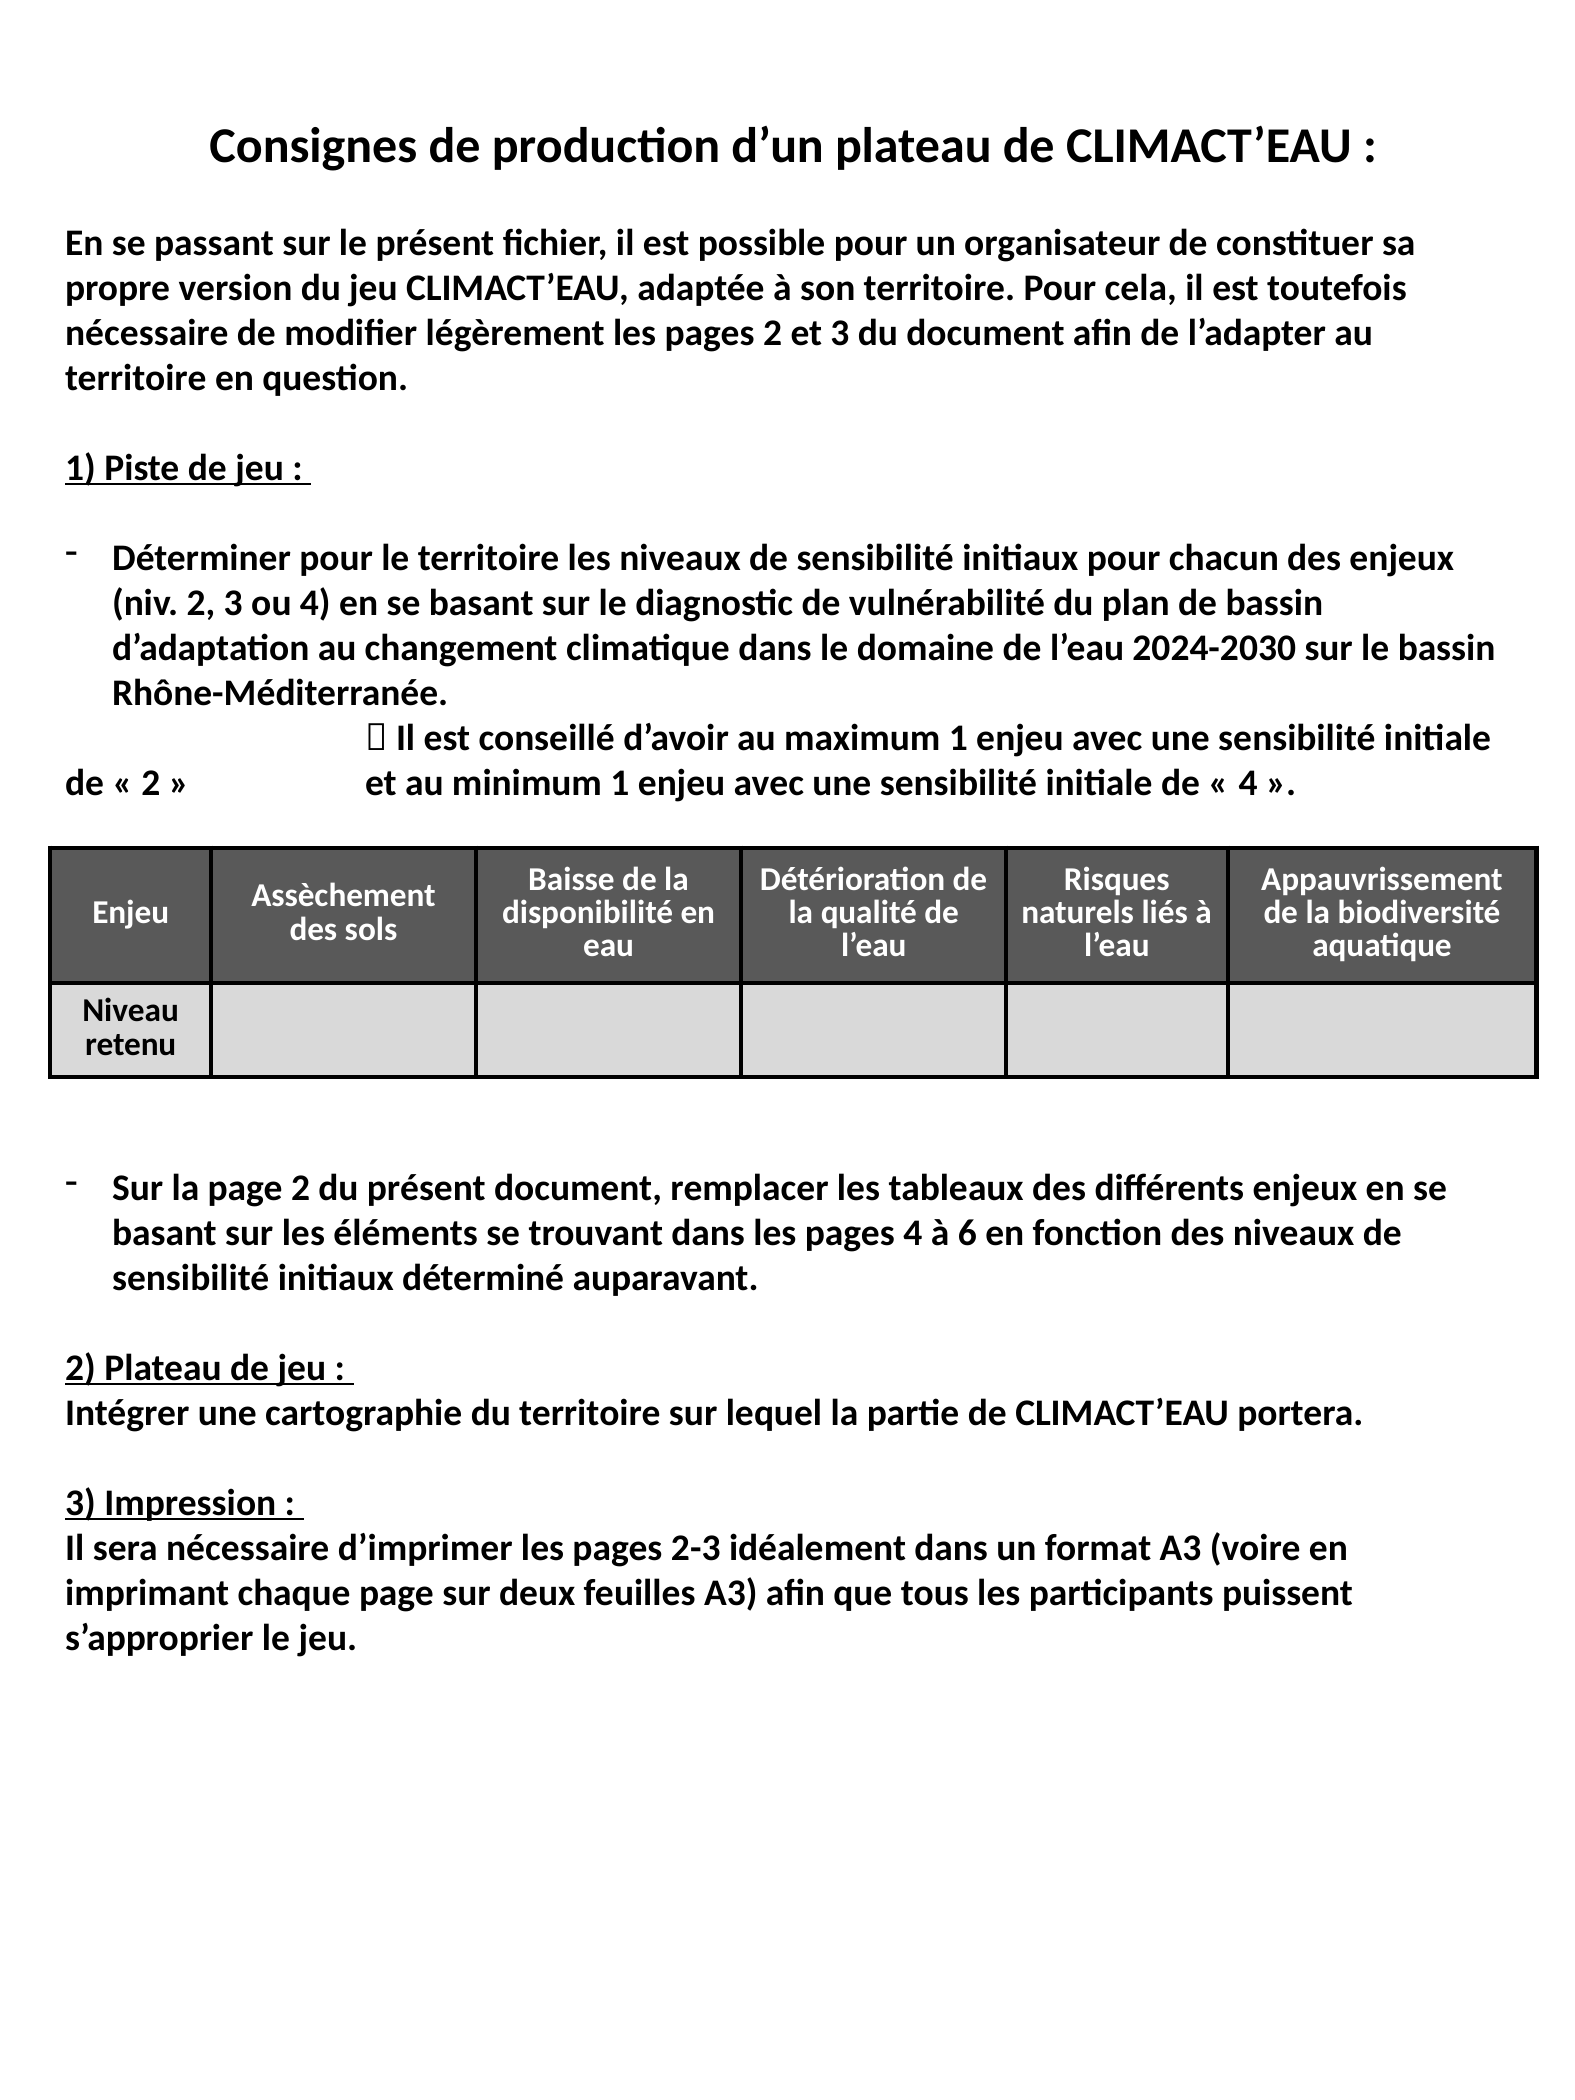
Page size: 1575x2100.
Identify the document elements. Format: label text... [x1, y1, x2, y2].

text_box Consignes de production d’un plateau de CLIMACT’EAU : En se passant sur le présent fichier, il est possible pour un organisateur de constituer sa propre version du jeu CLIMACT’EAU, adaptée à son territoire. Pour cela, il est toutefois nécessaire de modifier légèrement les pages 2 et 3 du document afin de l’adapter au territoire en question. 1) Piste de jeu : Déterminer pour le territoire les niveaux de sensibilité initiaux pour chacun des enjeux (niv. 2, 3 ou 4) en se basant sur le diagnostic de vulnérabilité du plan de bassin d’adaptation au changement climatique dans le domaine de l’eau 2024-2030 sur le bassin Rhône-Méditerranée.  Il est conseillé d’avoir au maximum 1 enjeu avec une sensibilité initiale de « 2 » et au minimum 1 enjeu avec une sensibilité initiale de « 4 ». Sur la page 2 du présent document, remplacer les tableaux des différents enjeux en se basant sur les éléments se trouvant dans les pages 4 à 6 en fonction des niveaux de sensibilité initiaux déterminé auparavant. 2) Plateau de jeu : Intégrer une cartographie du territoire sur lequel la partie de CLIMACT’EAU portera. 3) Impression : Il sera nécessaire d’imprimer les pages 2-3 idéalement dans un format A3 (voire en imprimant chaque page sur deux feuilles A3) afin que tous les participants puissent s’approprier le jeu. [50, 105, 1537, 846]
text_box Consignes de production d’un plateau de CLIMACT’EAU : En se passant sur le présent fichier, il est possible pour un organisateur de constituer sa propre version du jeu CLIMACT’EAU, adaptée à son territoire. Pour cela, il est toutefois nécessaire de modifier légèrement les pages 2 et 3 du document afin de l’adapter au territoire en question. 1) Piste de jeu : Déterminer pour le territoire les niveaux de sensibilité initiaux pour chacun des enjeux (niv. 2, 3 ou 4) en se basant sur le diagnostic de vulnérabilité du plan de bassin d’adaptation au changement climatique dans le domaine de l’eau 2024-2030 sur le bassin Rhône-Méditerranée.  Il est conseillé d’avoir au maximum 1 enjeu avec une sensibilité initiale de « 2 » et au minimum 1 enjeu avec une sensibilité initiale de « 4 ». Sur la page 2 du présent document, remplacer les tableaux des différents enjeux en se basant sur les éléments se trouvant dans les pages 4 à 6 en fonction des niveaux de sensibilité initiaux déterminé auparavant. 2) Plateau de jeu : Intégrer une cartographie du territoire sur lequel la partie de CLIMACT’EAU portera. 3) Impression : Il sera nécessaire d’imprimer les pages 2-3 idéalement dans un format A3 (voire en imprimant chaque page sur deux feuilles A3) afin que tous les participants puissent s’approprier le jeu. [50, 1079, 1537, 1756]
table_header Risques naturels liés à l’eau [1008, 850, 1226, 981]
table_cell [743, 985, 1004, 1075]
table_header Assèchement des sols [213, 850, 474, 981]
table_header Appauvrissement de la biodiversité aquatique [1230, 850, 1534, 981]
table_header Détérioration de la qualité de l’eau [743, 850, 1004, 981]
table_header Enjeu [52, 850, 209, 981]
table_cell Niveau retenu [52, 985, 209, 1075]
table_header Baisse de la disponibilité en eau [478, 850, 739, 981]
table_cell [478, 985, 739, 1075]
table_cell [1230, 985, 1534, 1075]
table_cell [213, 985, 474, 1075]
table_cell [1008, 985, 1226, 1075]
